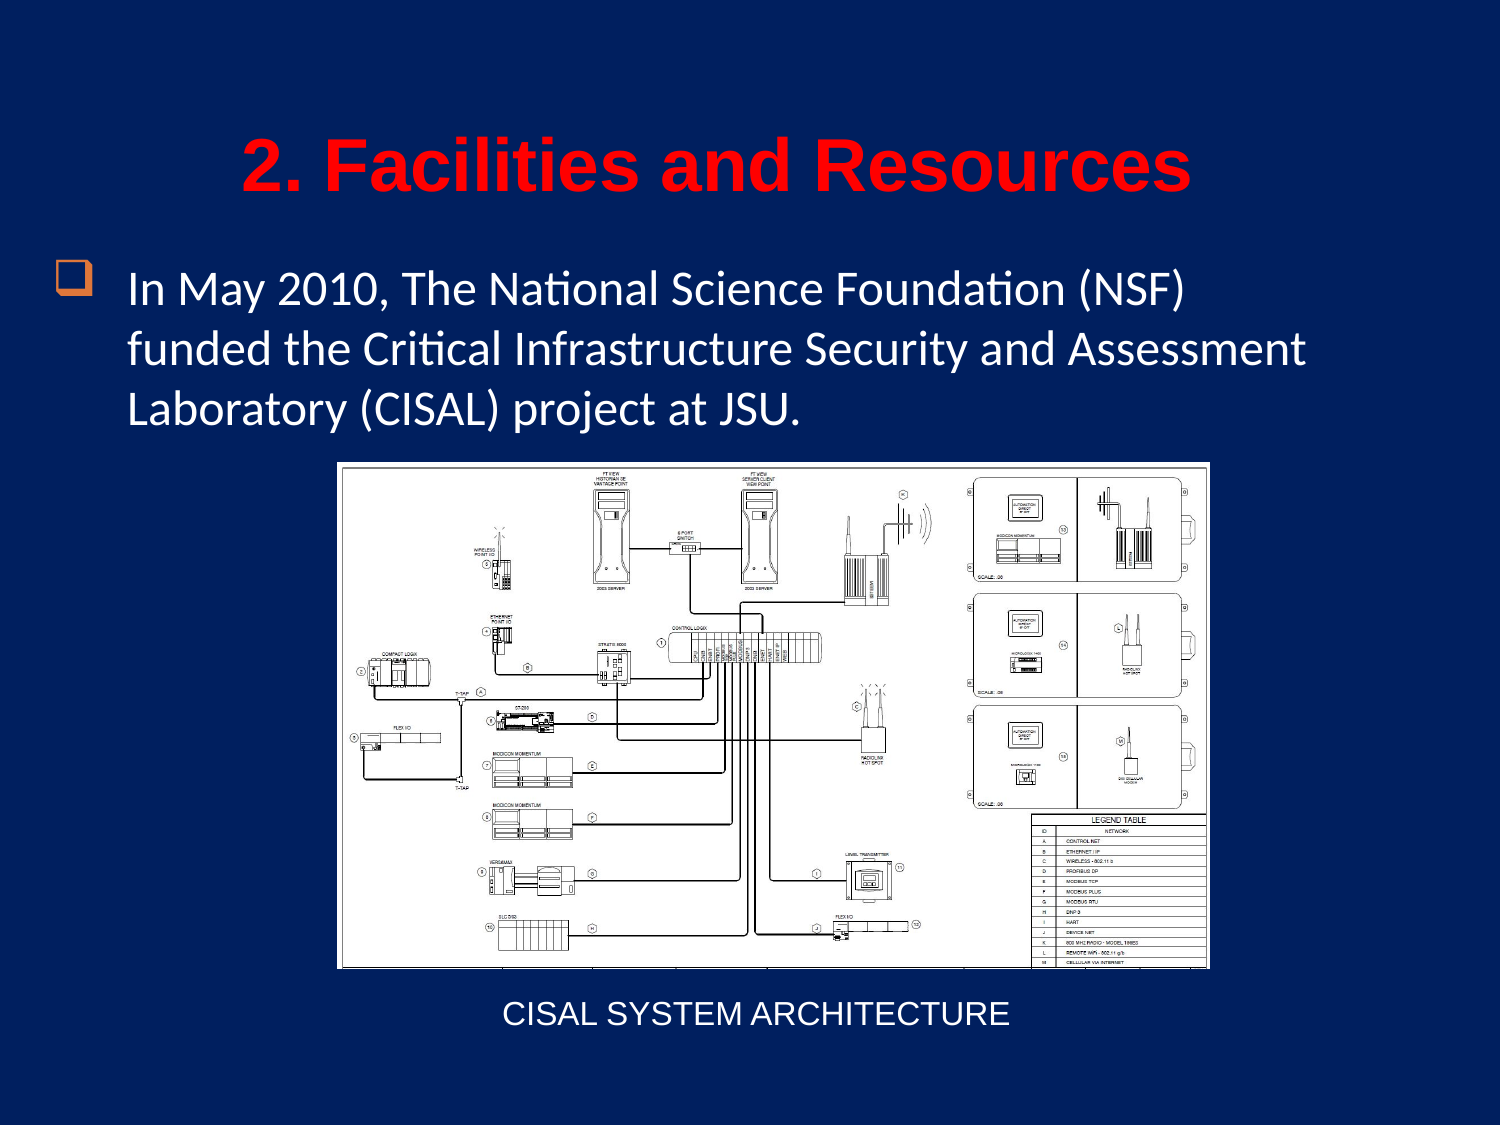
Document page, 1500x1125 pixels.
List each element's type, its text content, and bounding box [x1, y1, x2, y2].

text_box In May 2010, The National Science Foundation (NSF) funded the Critical Infrastructure Security and Assessment Laboratory (CISAL) project at JSU. CISAL SYSTEM ARCHITECTURE [49, 254, 1463, 1036]
text_box 2. Facilities and Resources [70, 116, 1363, 207]
picture [337, 462, 1210, 970]
